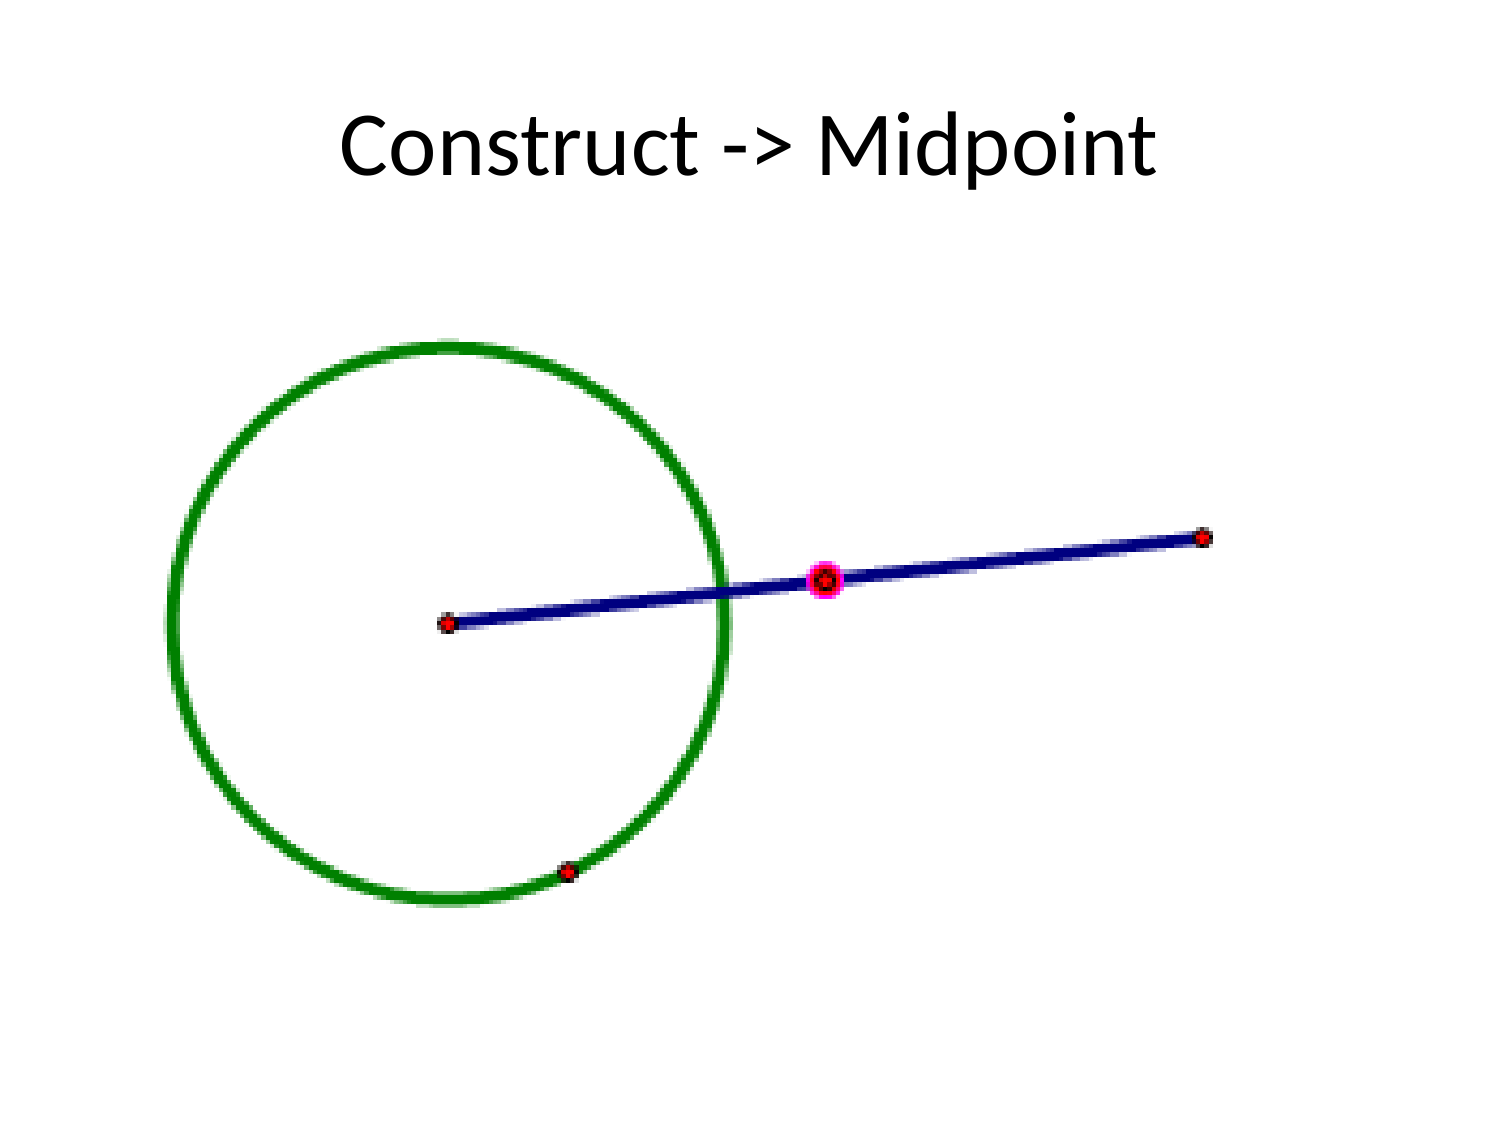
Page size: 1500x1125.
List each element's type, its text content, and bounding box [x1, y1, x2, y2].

title Construct -> Midpoint [75, 45, 1425, 233]
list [99, 214, 1326, 1016]
